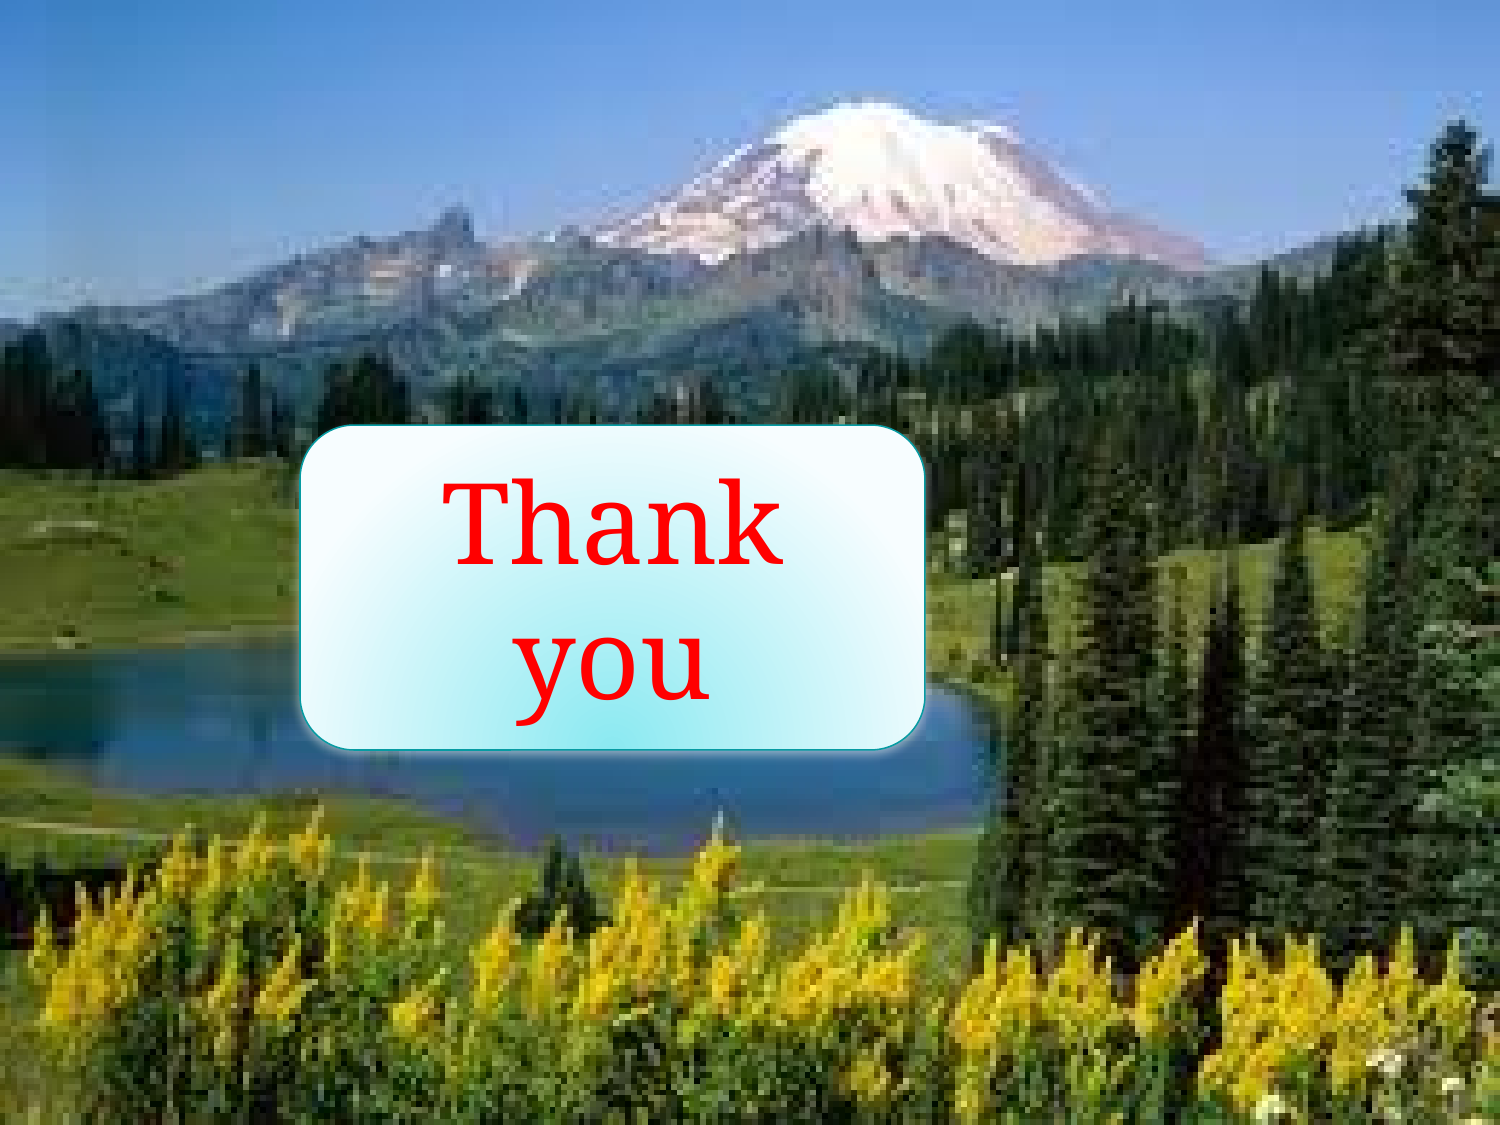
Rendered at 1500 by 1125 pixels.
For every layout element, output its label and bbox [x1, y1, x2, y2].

list [0, 0, 1500, 1125]
